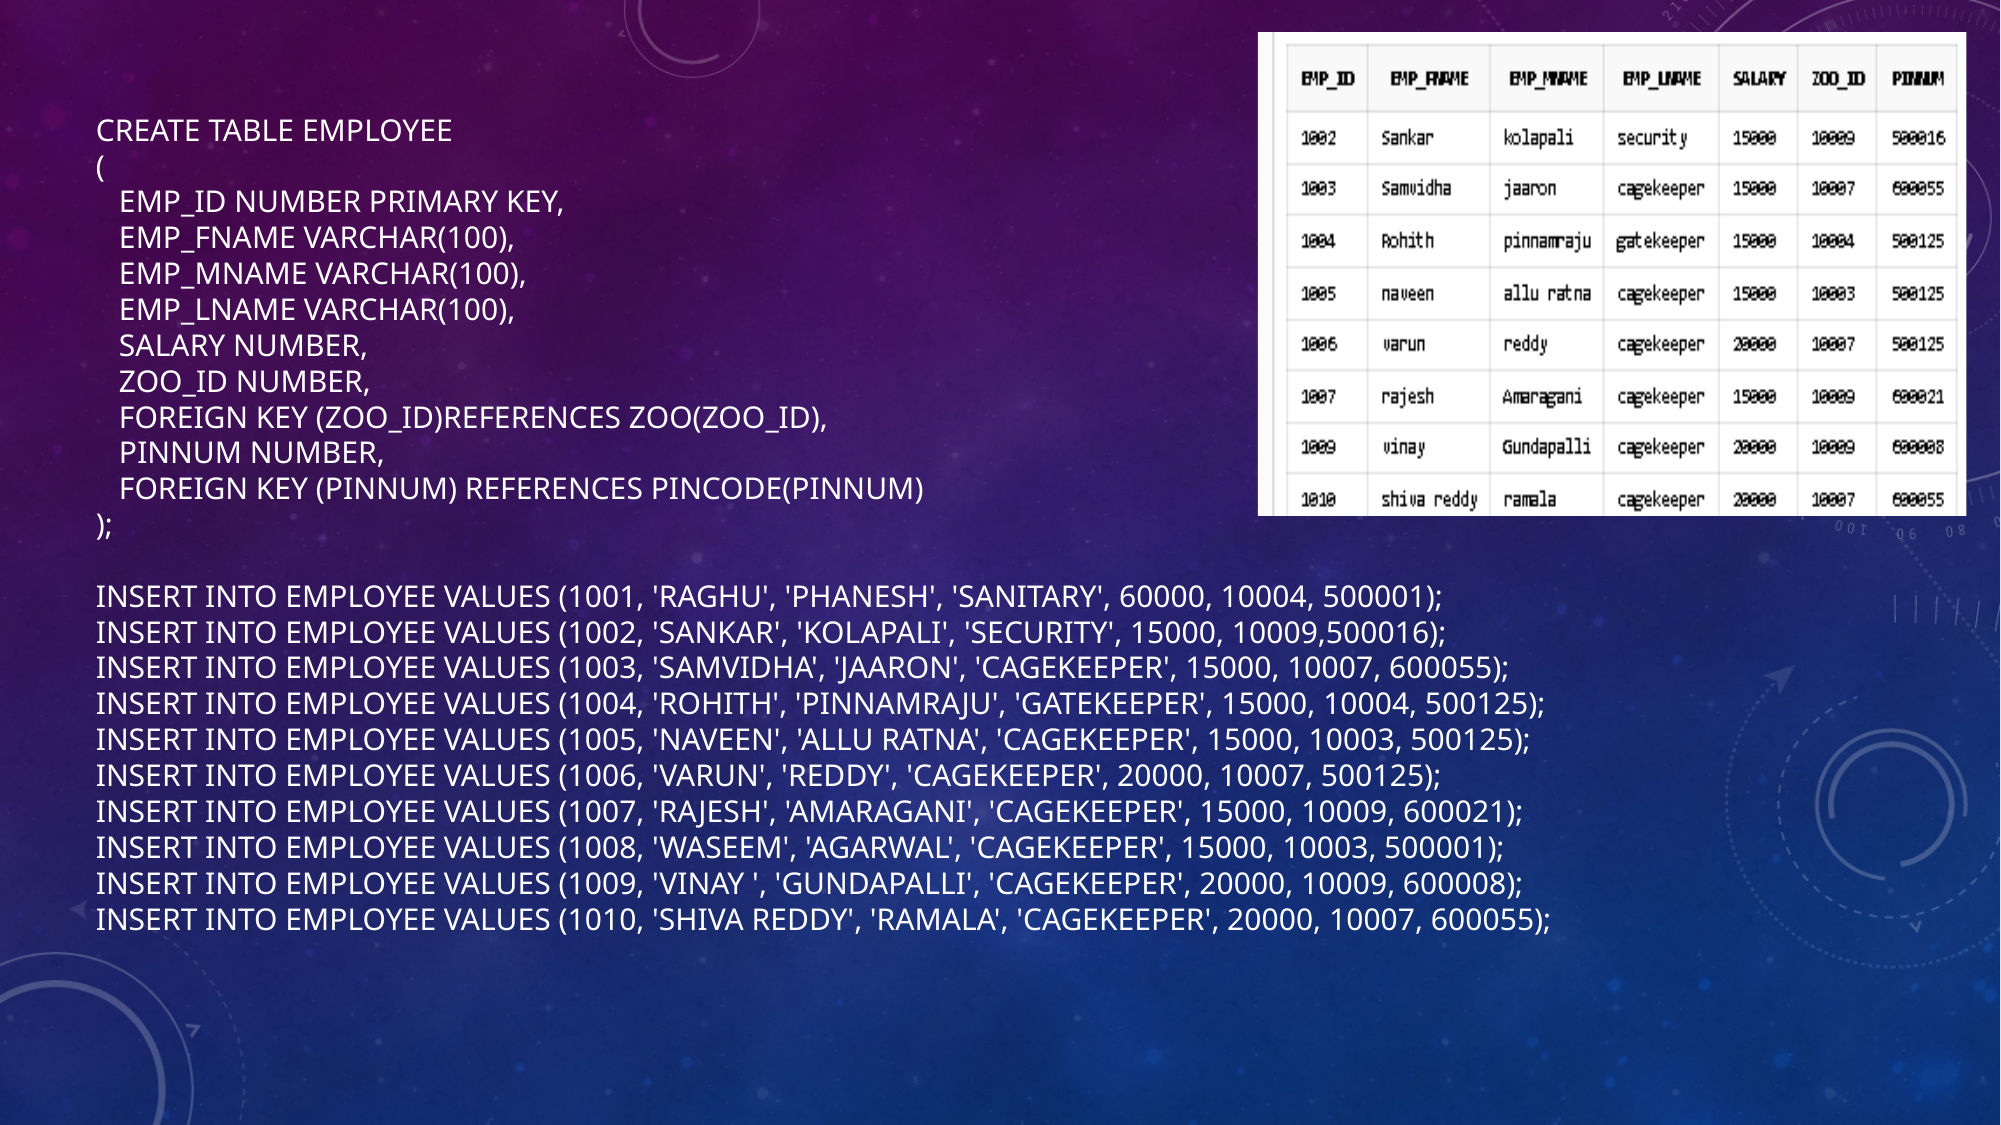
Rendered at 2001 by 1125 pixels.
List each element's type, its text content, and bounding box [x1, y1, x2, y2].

title create table employee ( emp_id number primary key, emp_fname varchar(100), emp_mname varchar(100), emp_lname varchar(100), salary number, zoo_id number, FOREIGN KEY (zoo_id)REFERENCES zoo(zoo_id), pinnum number, foreign key (pinnum) REFERENCES pincode(pinnum) ); INSERT INTO employee VALUES (1001, 'Raghu', 'Phanesh', 'sanitary', 60000, 10004, 500001); INSERT INTO employee VALUES (1002, 'Sankar', 'kolapali', 'security', 15000, 10009,500016); INSERT INTO employee VALUES (1003, 'Samvidha', 'jaaron', 'cagekeeper', 15000, 10007, 600055); INSERT INTO employee VALUES (1004, 'Rohith', 'pinnamraju', 'gatekeeper', 15000, 10004, 500125); INSERT INTO employee VALUES (1005, 'naveen', 'allu ratna', 'cagekeeper', 15000, 10003, 500125); INSERT INTO employee VALUES (1006, 'varun', 'reddy', 'cagekeeper', 20000, 10007, 500125); INSERT INTO employee VALUES (1007, 'rajesh', 'Amaragani', 'cagekeeper', 15000, 10009, 600021); INSERT INTO employee VALUES (1008, 'Waseem', 'Agarwal', 'cagekeeper', 15000, 10003, 500001); INSERT INTO employee VALUES (1009, 'vinay ', 'Gundapalli', 'cagekeeper', 20000, 10009, 600008); INSERT INTO employee VALUES (1010, 'shiva reddy', 'ramala', 'cagekeeper', 20000, 10007, 600055); [80, 99, 1775, 948]
picture [0, 0, 2001, 1125]
